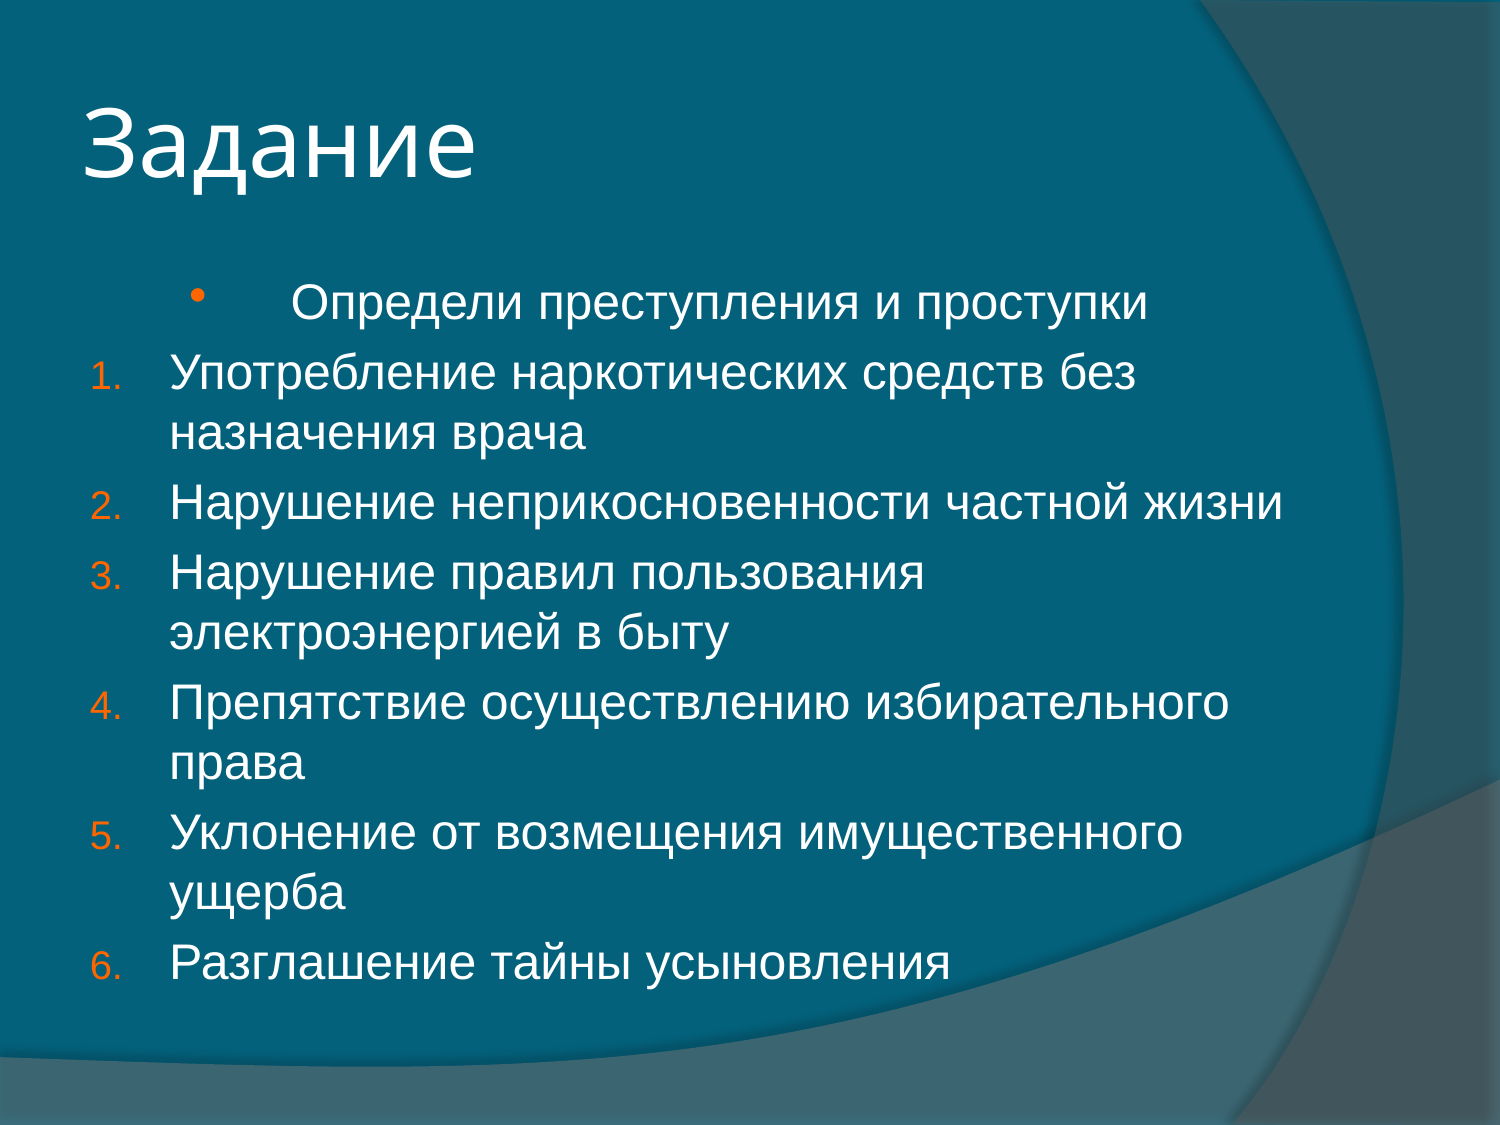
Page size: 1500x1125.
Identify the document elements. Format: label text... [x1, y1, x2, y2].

list Определи преступления и проступки Употребление наркотических средств без назначения врача Нарушение неприкосновенности частной жизни Нарушение правил пользования электроэнергией в быту Препятствие осуществлению избирательного права Уклонение от возмещения имущественного ущерба Разглашение тайны усыновления [75, 262, 1300, 1005]
title Задание [75, 45, 1300, 233]
